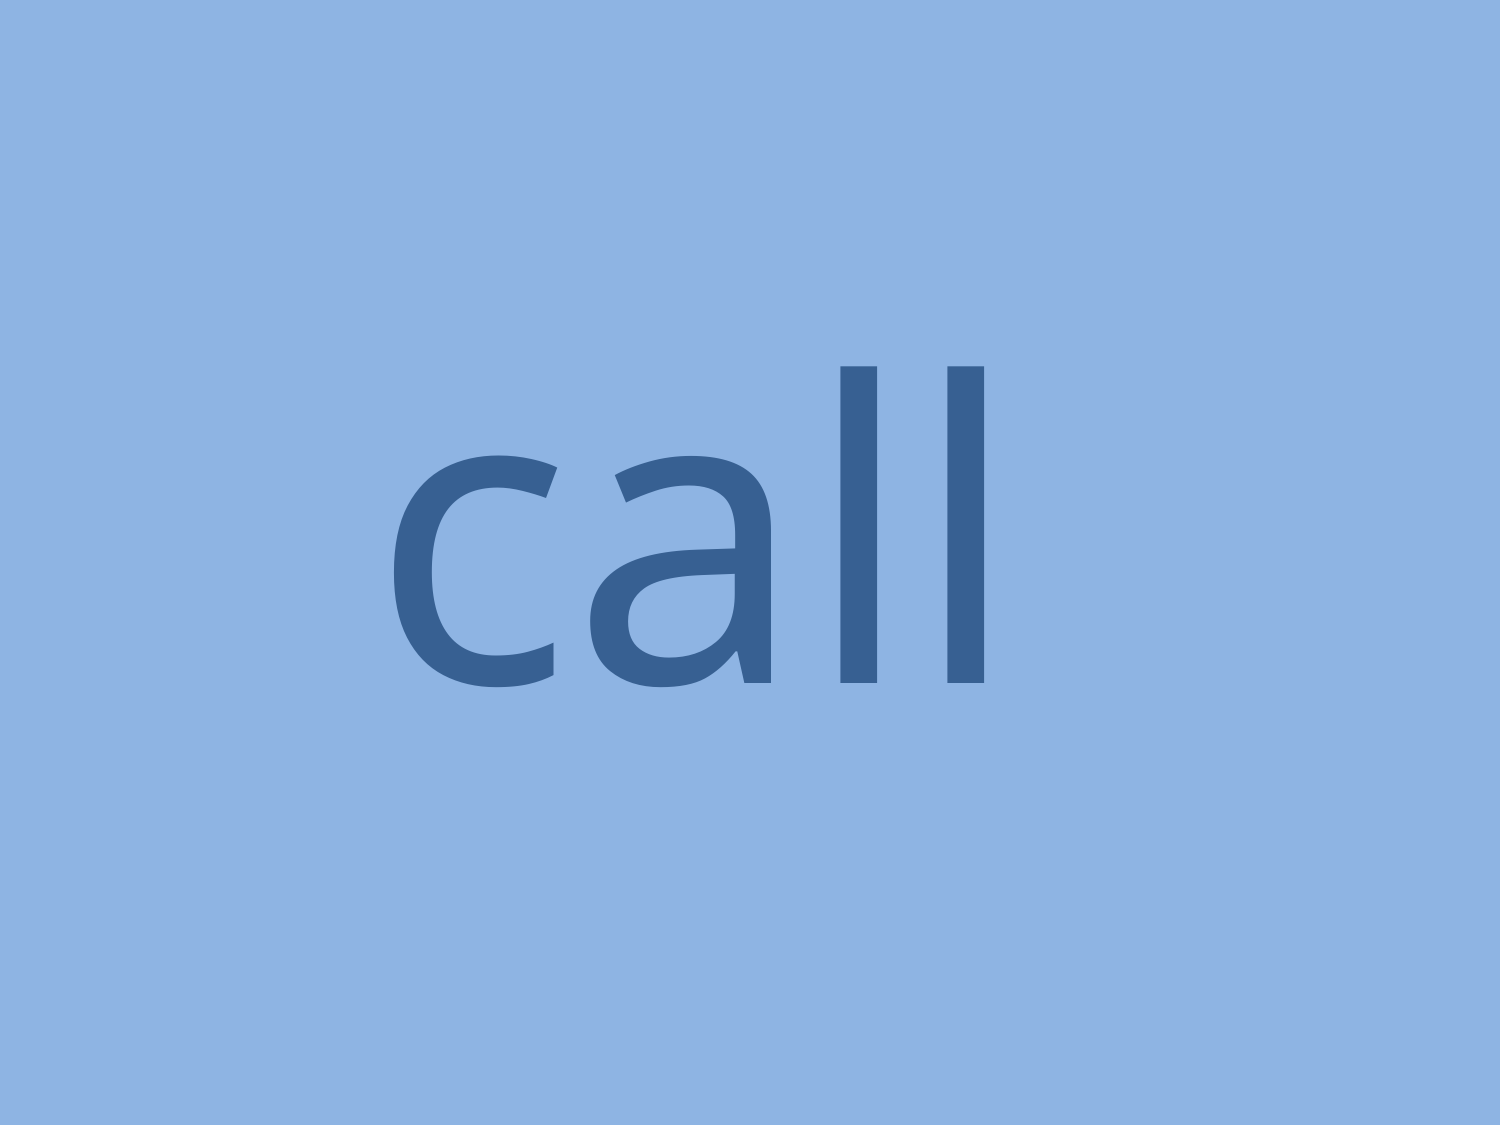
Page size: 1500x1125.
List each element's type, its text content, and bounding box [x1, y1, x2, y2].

text_box call [41, 259, 1459, 775]
